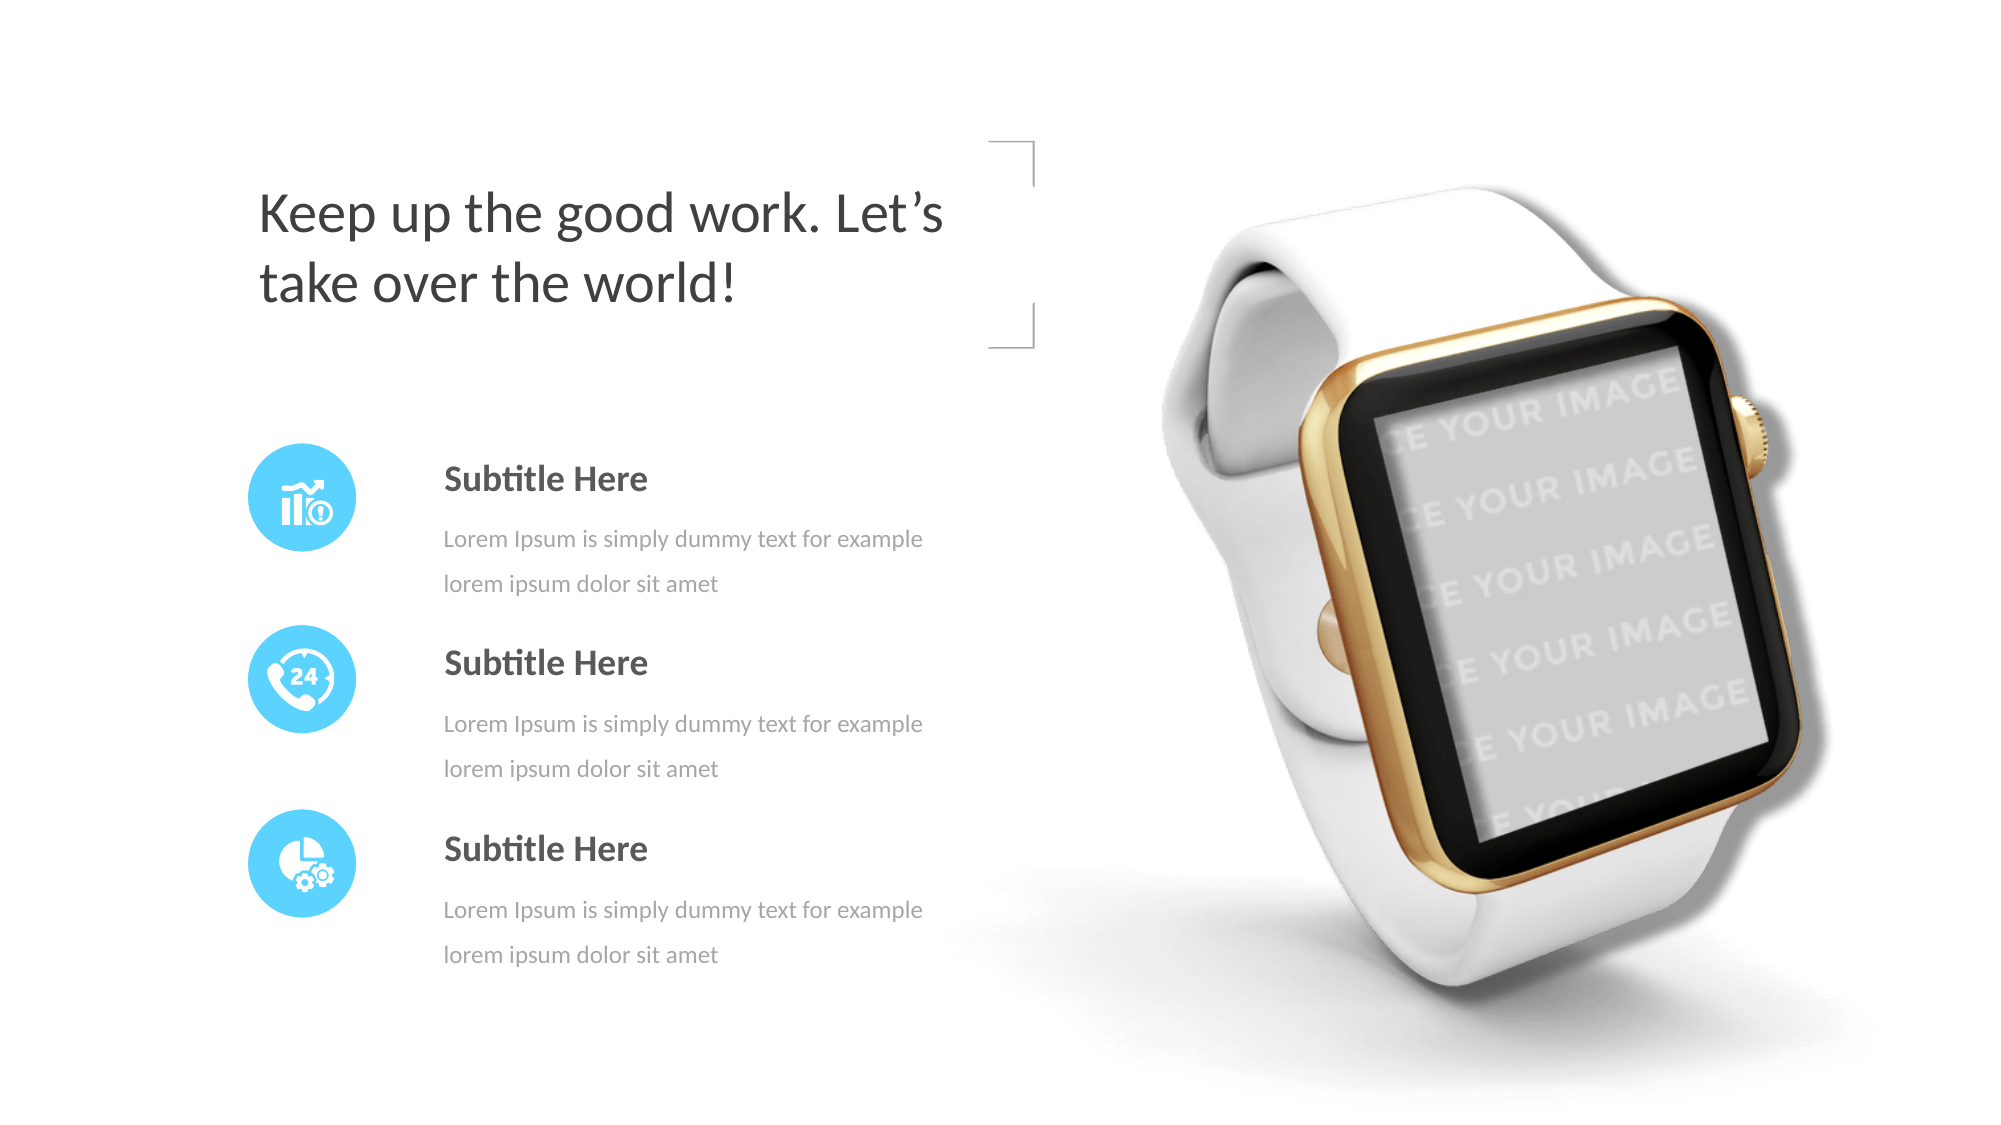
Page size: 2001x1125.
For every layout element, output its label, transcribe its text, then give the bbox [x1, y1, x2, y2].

text_box [243, 620, 361, 738]
text_box Lorem Ipsum is simply dummy text for example lorem ipsum dolor sit amet [429, 877, 654, 976]
text_box [243, 805, 361, 922]
text_box Subtitle Here [429, 816, 654, 877]
text_box Lorem Ipsum is simply dummy text for example lorem ipsum dolor sit amet [429, 507, 654, 606]
text_box Subtitle Here [429, 630, 654, 691]
text_box Subtitle Here [429, 446, 654, 507]
picture [654, 147, 2000, 1101]
text_box Lorem Ipsum is simply dummy text for example lorem ipsum dolor sit amet [429, 691, 654, 790]
text_box [267, 663, 316, 712]
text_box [281, 479, 333, 526]
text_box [987, 140, 1035, 349]
text_box Keep up the good work. Let’s take over the world! [244, 166, 654, 322]
text_box [279, 648, 335, 705]
text_box [243, 439, 361, 556]
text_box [279, 837, 335, 892]
